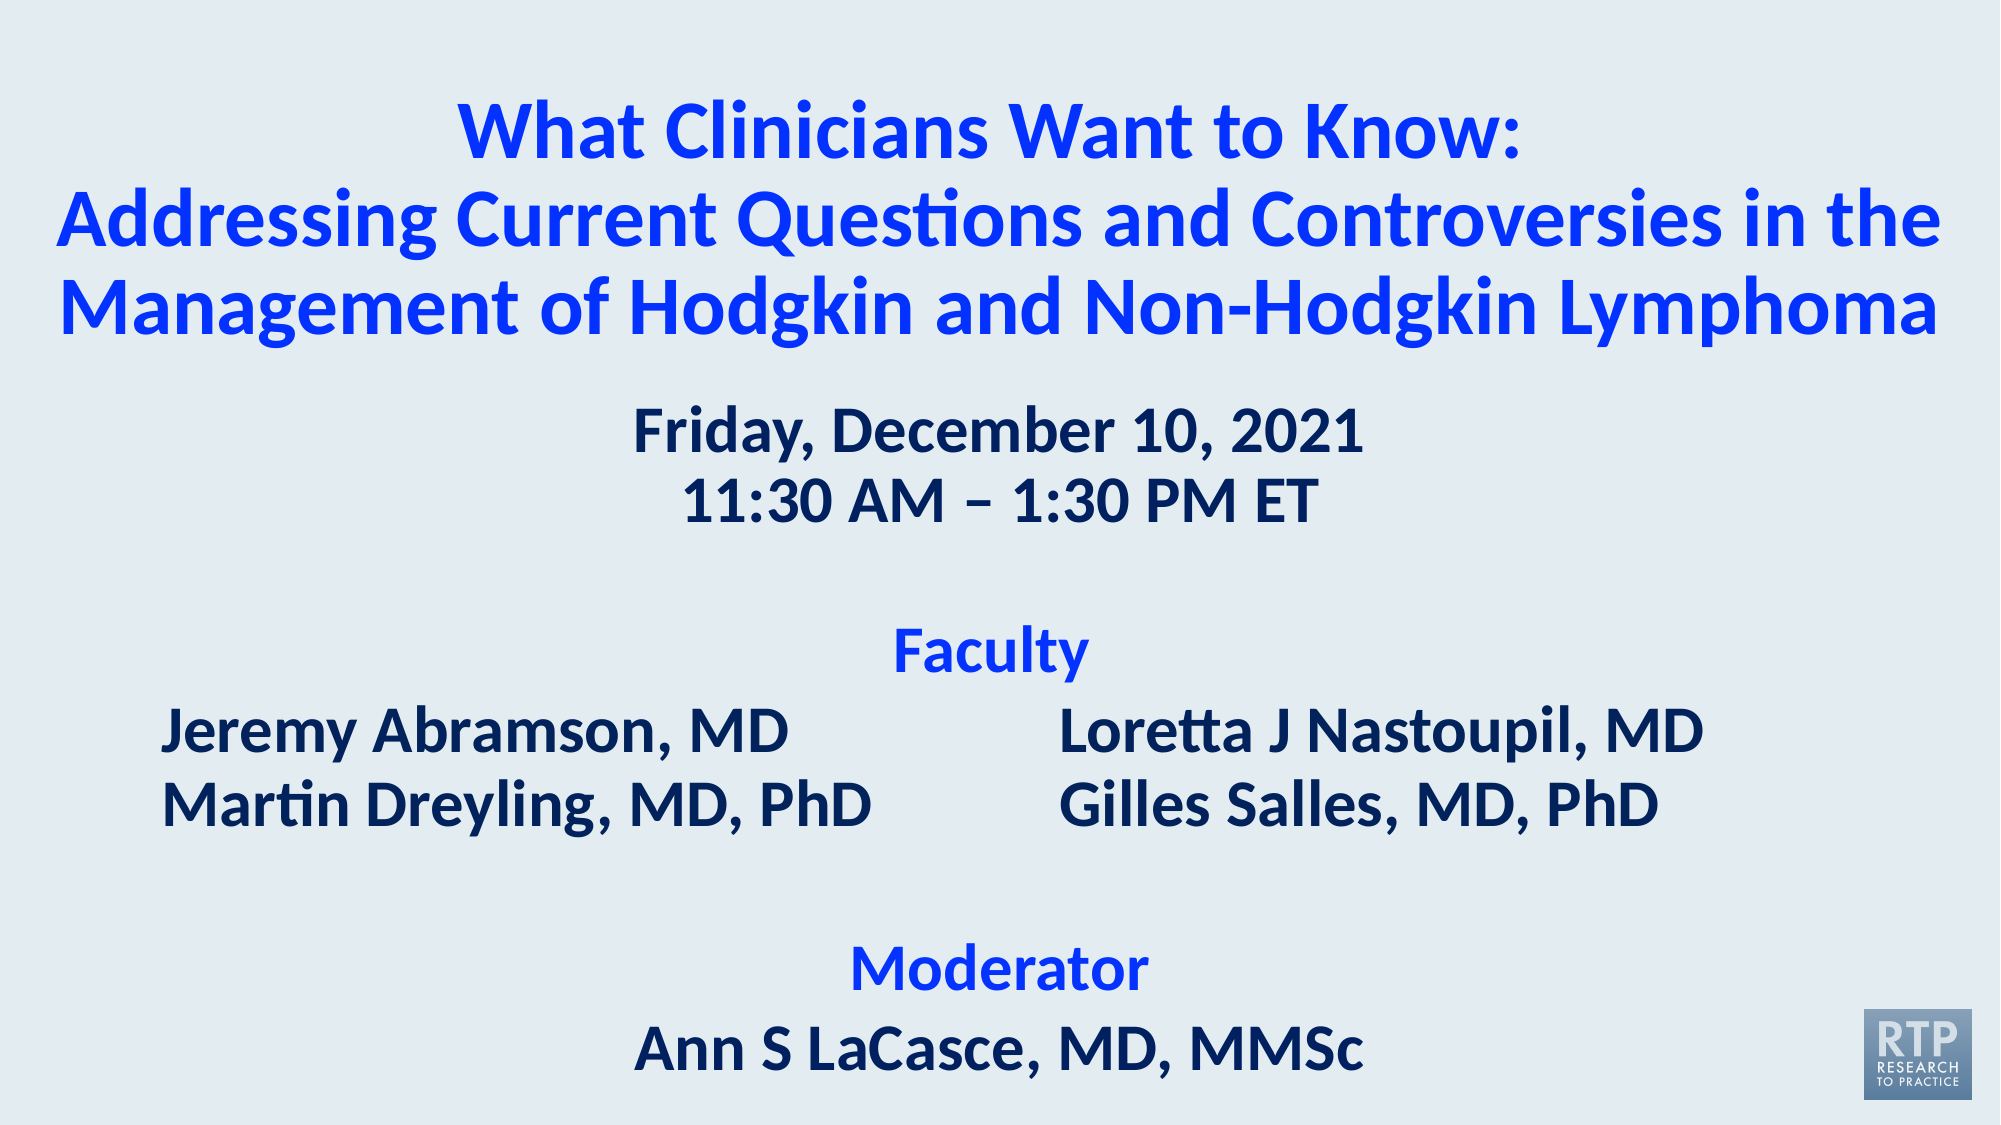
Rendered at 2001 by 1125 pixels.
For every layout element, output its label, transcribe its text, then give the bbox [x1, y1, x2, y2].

title What Clinicians Want to Know: Addressing Current Questions and Controversies in the Management of Hodgkin and Non-Hodgkin Lymphoma Friday, December 10, 2021 11:30 AM – 1:30 PM ET [0, 0, 2000, 626]
text_box Jeremy Abramson, MD Martin Dreyling, MD, PhD Loretta J Nastoupil, MD Gilles Salles, MD, PhD [161, 692, 1957, 777]
text_box Moderator Ann S LaCasce, MD, MMSc [530, 936, 1470, 1092]
text_box Faculty [762, 598, 1238, 694]
